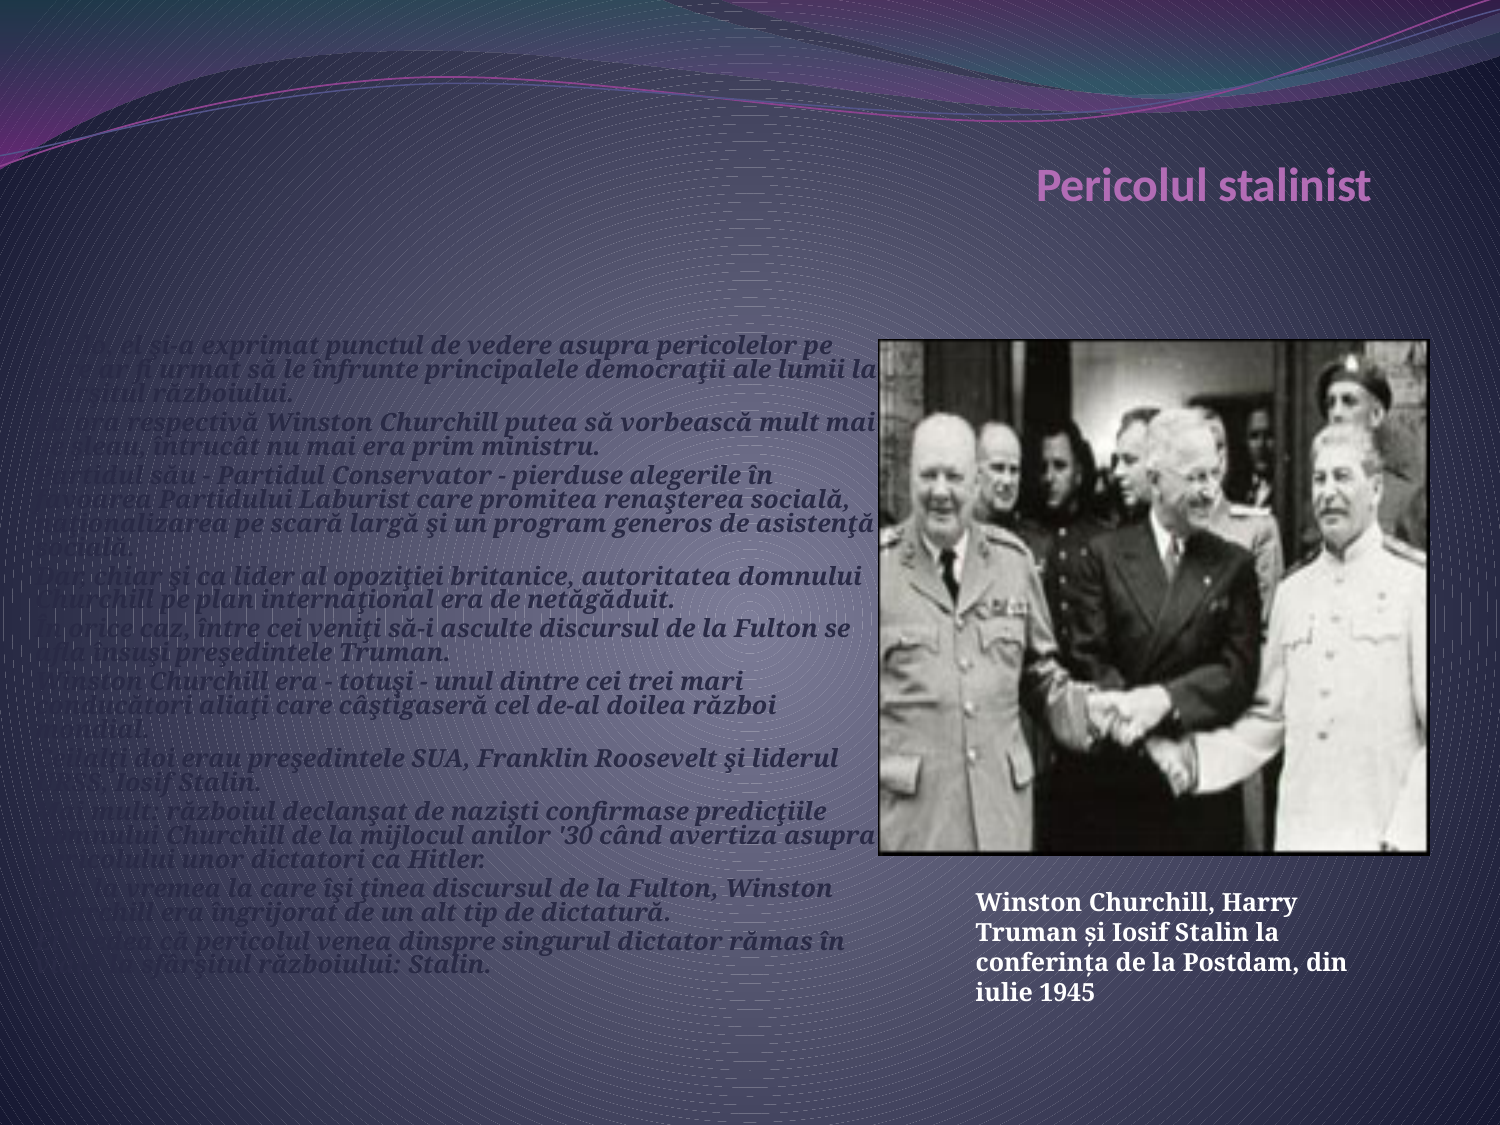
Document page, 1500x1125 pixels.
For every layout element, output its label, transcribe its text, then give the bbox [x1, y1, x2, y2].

subtitle Acolo, el şi-a exprimat punctul de vedere asupra pericolelor pe care ar fi urmat să le înfrunte principalele democraţii ale lumii la sfârşitul războiului. La ora respectivă Winston Churchill putea să vorbească mult mai pe şleau, întrucât nu mai era prim ministru. Partidul său - Partidul Conservator - pierduse alegerile în favoarea Partidului Laburist care promitea renaşterea socială, naţionalizarea pe scară largă şi un program generos de asistenţă socială. Dar, chiar şi ca lider al opoziţiei britanice, autoritatea domnului Churchill pe plan internaţional era de netăgăduit. În orice caz, între cei veniţi să-i asculte discursul de la Fulton se afla însuşi preşedintele Truman. Winston Churchill era - totuşi - unul dintre cei trei mari conducători aliaţi care câştigaseră cel de-al doilea război mondial. Ceilalţi doi erau preşedintele SUA, Franklin Roosevelt şi liderul URSS, Iosif Stalin. Mai mult: războiul declanşat de nazişti confirmase predicţiile domnului Churchill de la mijlocul anilor '30 când avertiza asupra pericolului unor dictatori ca Hitler. Dar, la vremea la care îşi ţinea discursul de la Fulton, Winston Churchill era îngrijorat de un alt tip de dictatură. El credea că pericolul venea dinspre singurul dictator rămas în viaţă la sfârşitul războiului: Stalin. [34, 327, 885, 1044]
picture [878, 339, 1430, 856]
text_box Winston Churchill, Harry Truman şi Iosif Stalin la conferinţa de la Postdam, din iulie 1945 [960, 878, 1383, 1014]
title Pericolul stalinist [87, 152, 1376, 212]
